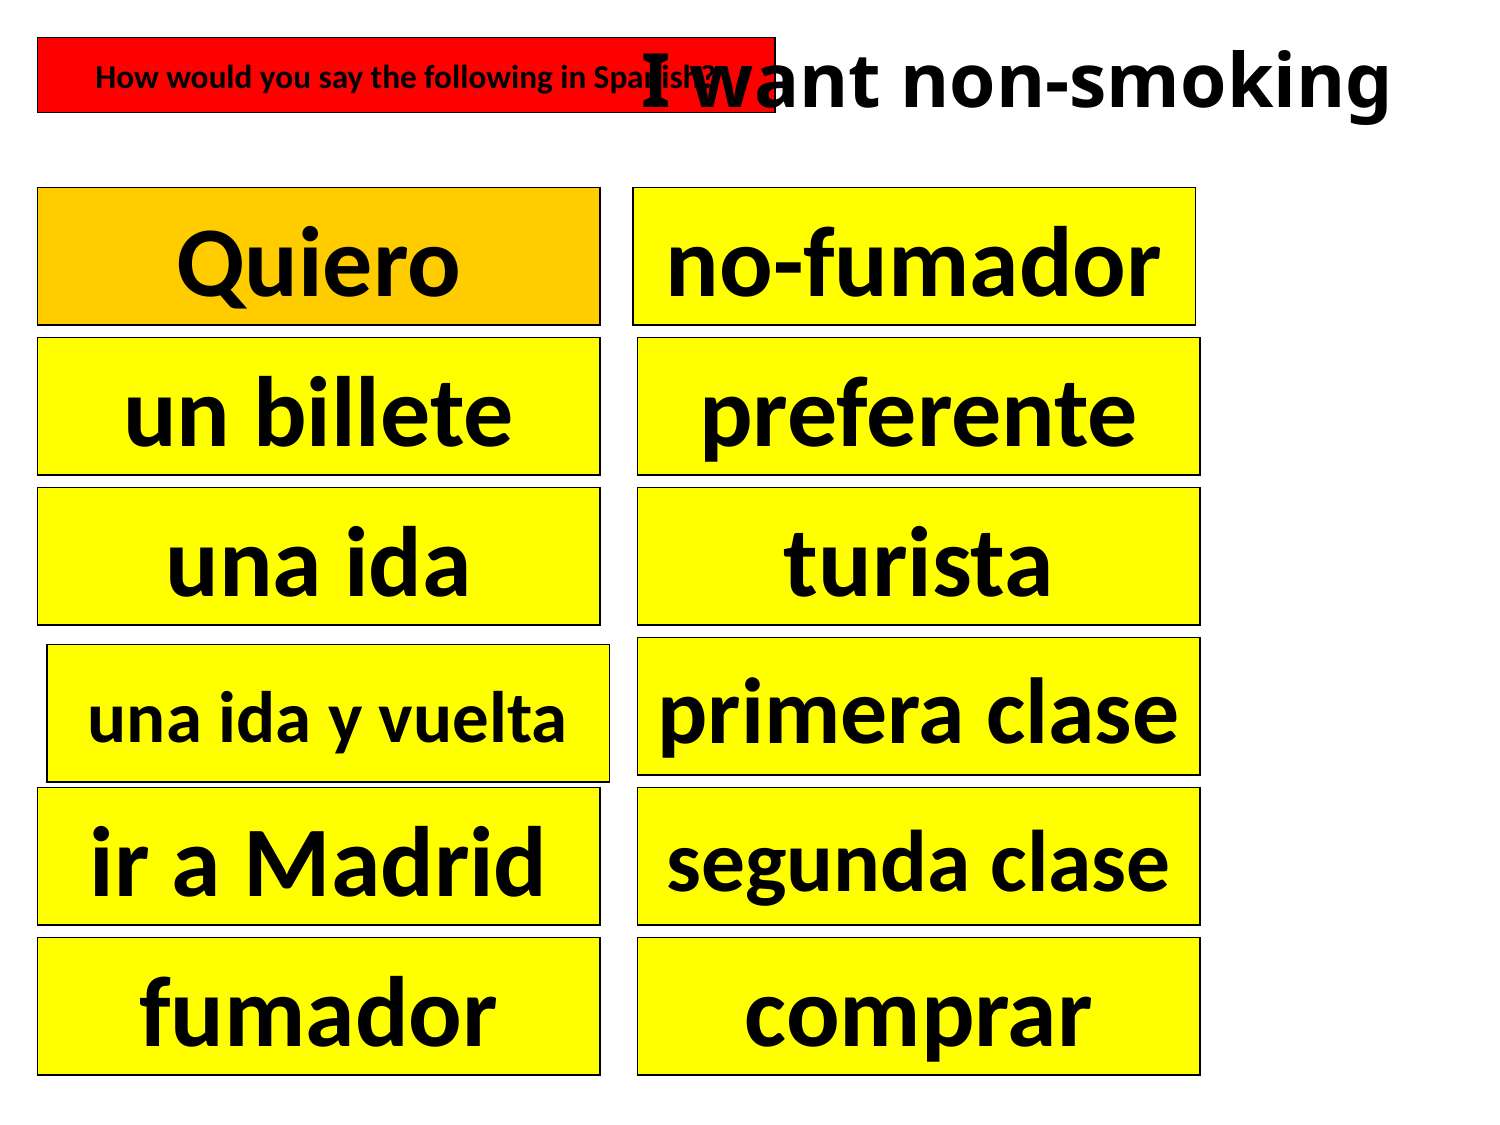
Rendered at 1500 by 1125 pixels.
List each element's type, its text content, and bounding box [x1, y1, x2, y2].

text_box fumador [37, 937, 600, 1075]
text_box How would you say the following in Spanish? [37, 37, 626, 113]
text_box un billete [37, 337, 600, 475]
text_box comprar [637, 937, 1200, 1075]
text_box segunda clase [637, 787, 1200, 925]
text_box no-fumador [632, 187, 1196, 325]
text_box ir a Madrid [37, 787, 600, 925]
text_box una ida [37, 487, 600, 625]
text_box preferente [637, 337, 1200, 475]
text_box I want non-smoking [626, 24, 1409, 130]
text_box primera clase [637, 637, 1200, 775]
text_box Quiero [37, 187, 600, 325]
text_box una ida y vuelta [46, 644, 610, 782]
text_box turista [637, 487, 1200, 625]
